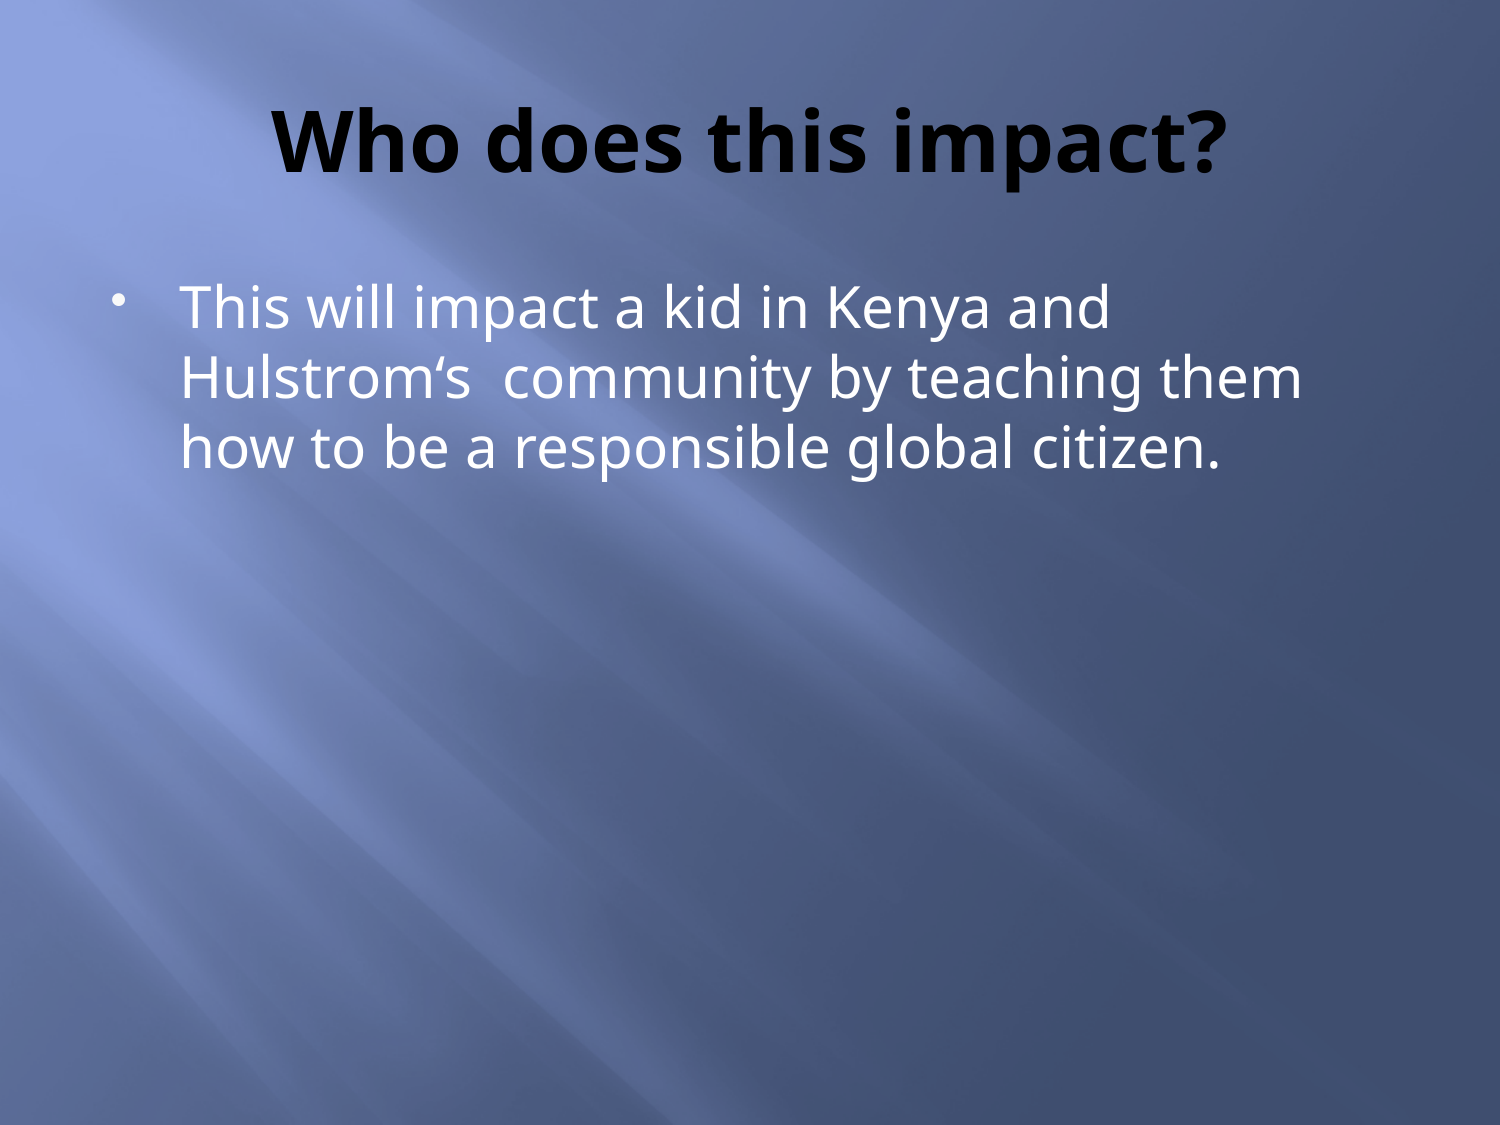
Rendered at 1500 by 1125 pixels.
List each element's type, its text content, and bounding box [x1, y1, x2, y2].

list This will impact a kid in Kenya and Hulstrom‘s community by teaching them how to be a responsible global citizen. [75, 262, 1425, 1035]
title Who does this impact? [75, 45, 1425, 233]
